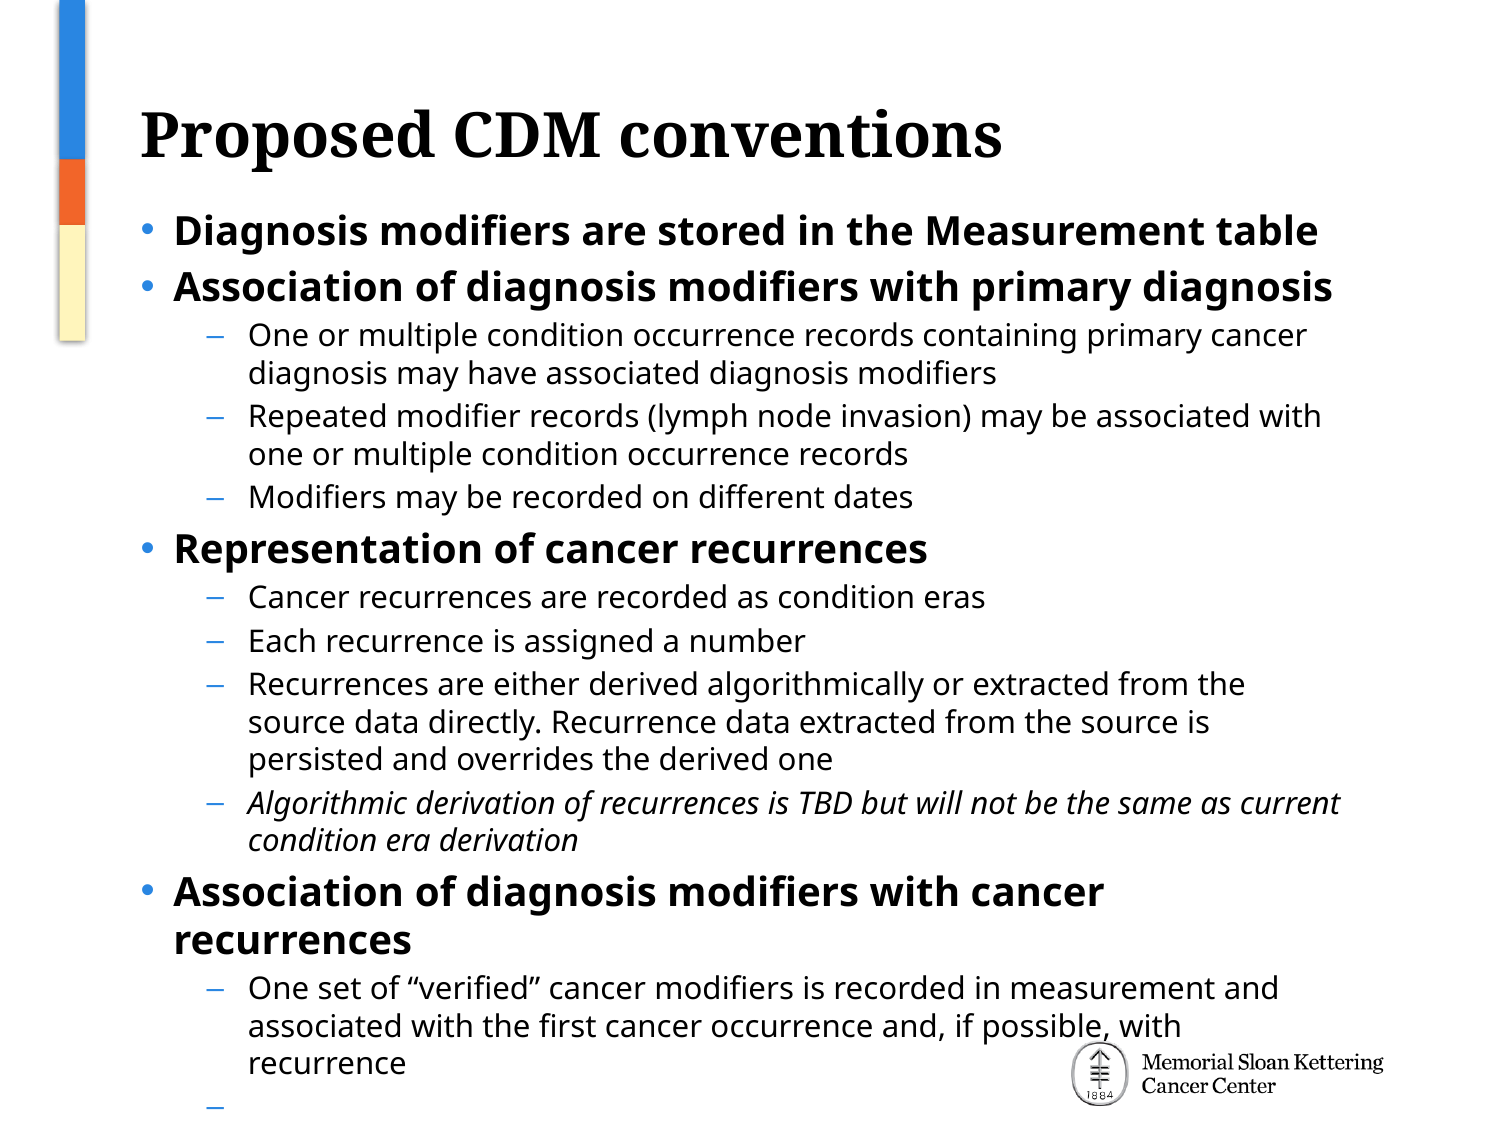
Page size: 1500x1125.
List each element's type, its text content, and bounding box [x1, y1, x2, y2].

title Proposed CDM conventions [125, 48, 1386, 178]
list Diagnosis modifiers are stored in the Measurement table Association of diagnosis modifiers with primary diagnosis One or multiple condition occurrence records containing primary cancer diagnosis may have associated diagnosis modifiers Repeated modifier records (lymph node invasion) may be associated with one or multiple condition occurrence records Modifiers may be recorded on different dates Representation of cancer recurrences Cancer recurrences are recorded as condition eras Each recurrence is assigned a number Recurrences are either derived algorithmically or extracted from the source data directly. Recurrence data extracted from the source is persisted and overrides the derived one Algorithmic derivation of recurrences is TBD but will not be the same as current condition era derivation Association of diagnosis modifiers with cancer recurrences One set of “verified” cancer modifiers is recorded in measurement and associated with the first cancer occurrence and, if possible, with recurrence [125, 197, 1365, 1125]
